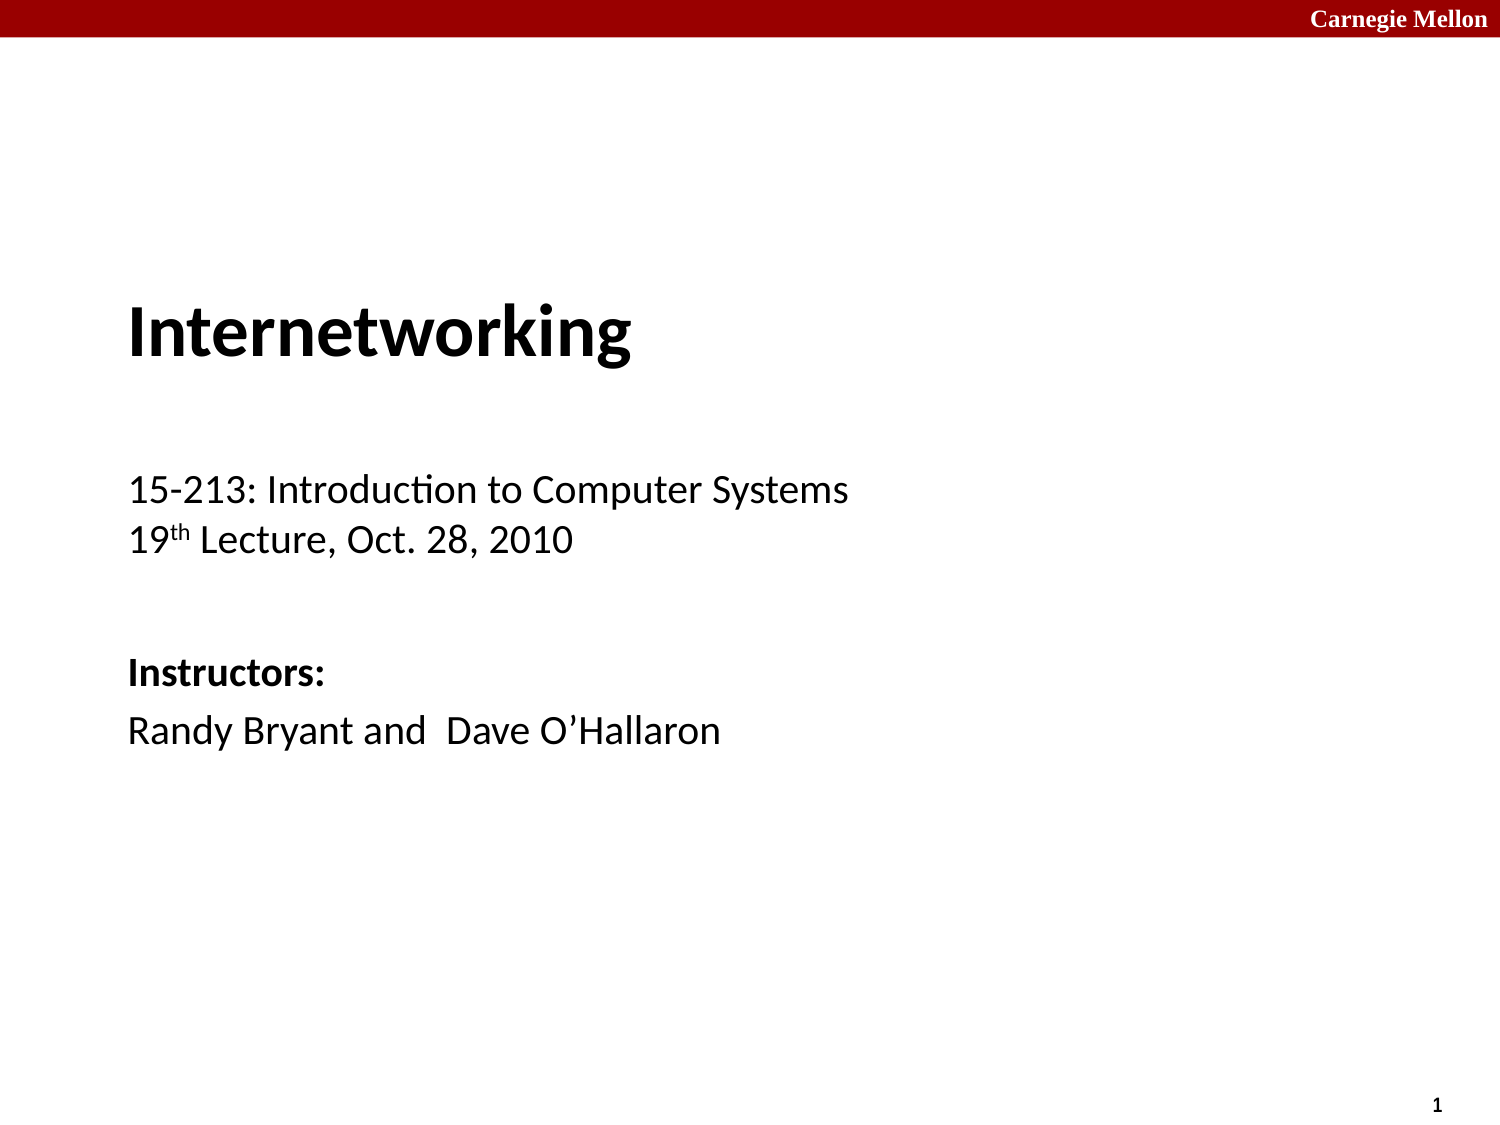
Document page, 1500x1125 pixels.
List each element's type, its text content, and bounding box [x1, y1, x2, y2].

subtitle Instructors: Randy Bryant and Dave O’Hallaron [112, 637, 1373, 926]
title Internetworking 15-213: Introduction to Computer Systems 19th Lecture, Oct. 28, 2010 [112, 279, 1388, 563]
